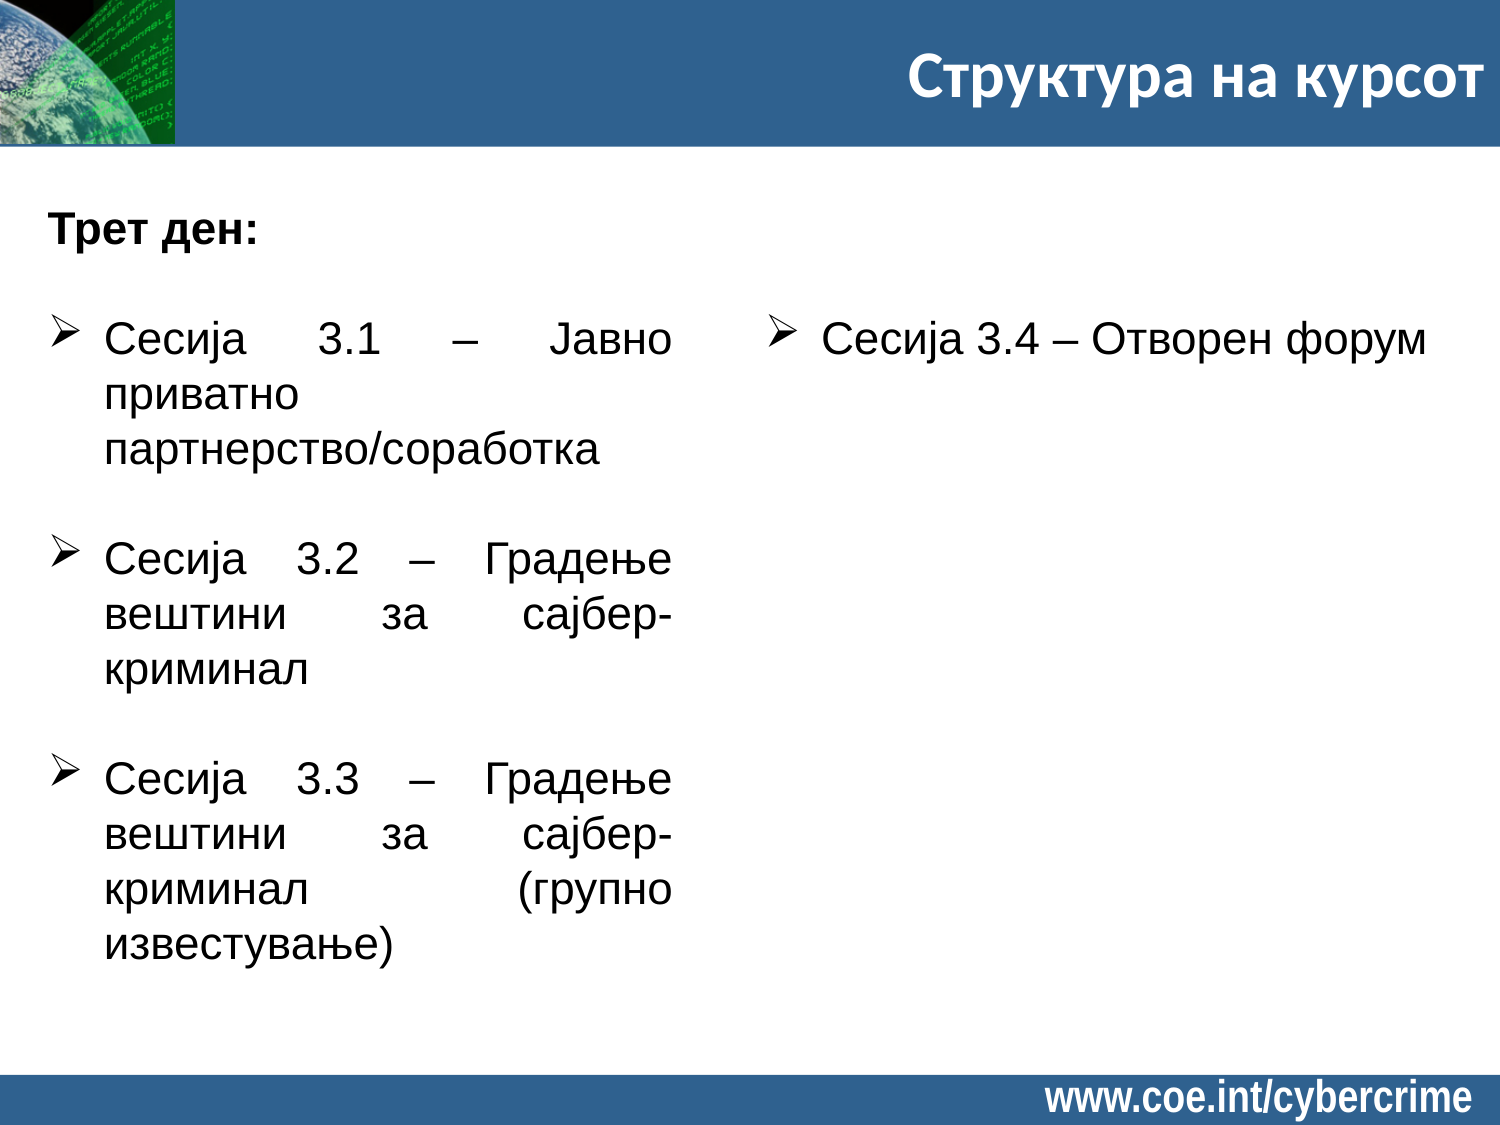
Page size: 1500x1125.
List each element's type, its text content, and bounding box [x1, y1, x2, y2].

text_box Трет ден: Сесија 3.1 – Јавно приватно партнерство/соработка Сесија 3.2 – Градење вештини за сајбер-криминал Сесија 3.3 – Градење вештини за сајбер-криминал (групно известување) [32, 191, 688, 1031]
text_box [0, 1073, 1030, 1125]
text_box Сесија 3.4 – Отворен форум [749, 191, 1457, 482]
text_box Структура на курсот [177, 0, 1500, 149]
picture [0, 0, 175, 144]
text_box www.coe.int/cybercrime [1030, 1059, 1500, 1125]
